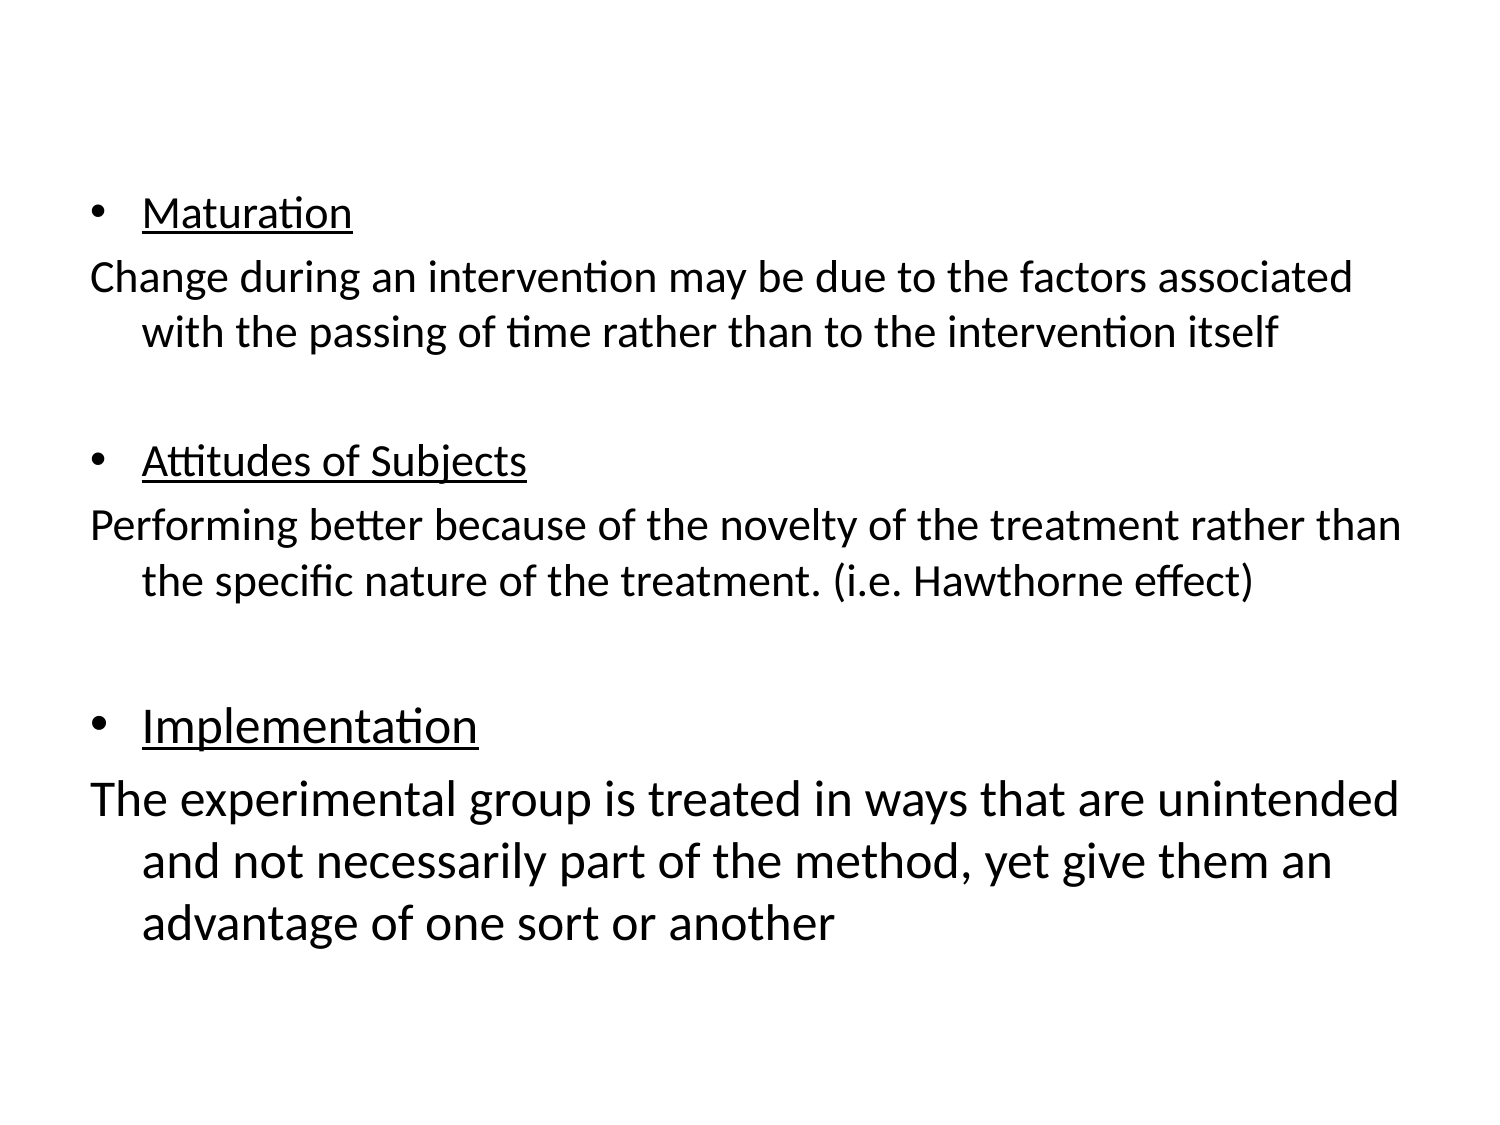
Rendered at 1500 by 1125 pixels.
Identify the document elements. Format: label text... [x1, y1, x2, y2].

list Maturation Change during an intervention may be due to the factors associated with the passing of time rather than to the intervention itself Attitudes of Subjects Performing better because of the novelty of the treatment rather than the specific nature of the treatment. (i.e. Hawthorne effect) Implementation The experimental group is treated in ways that are unintended and not necessarily part of the method, yet give them an advantage of one sort or another [75, 174, 1425, 1005]
